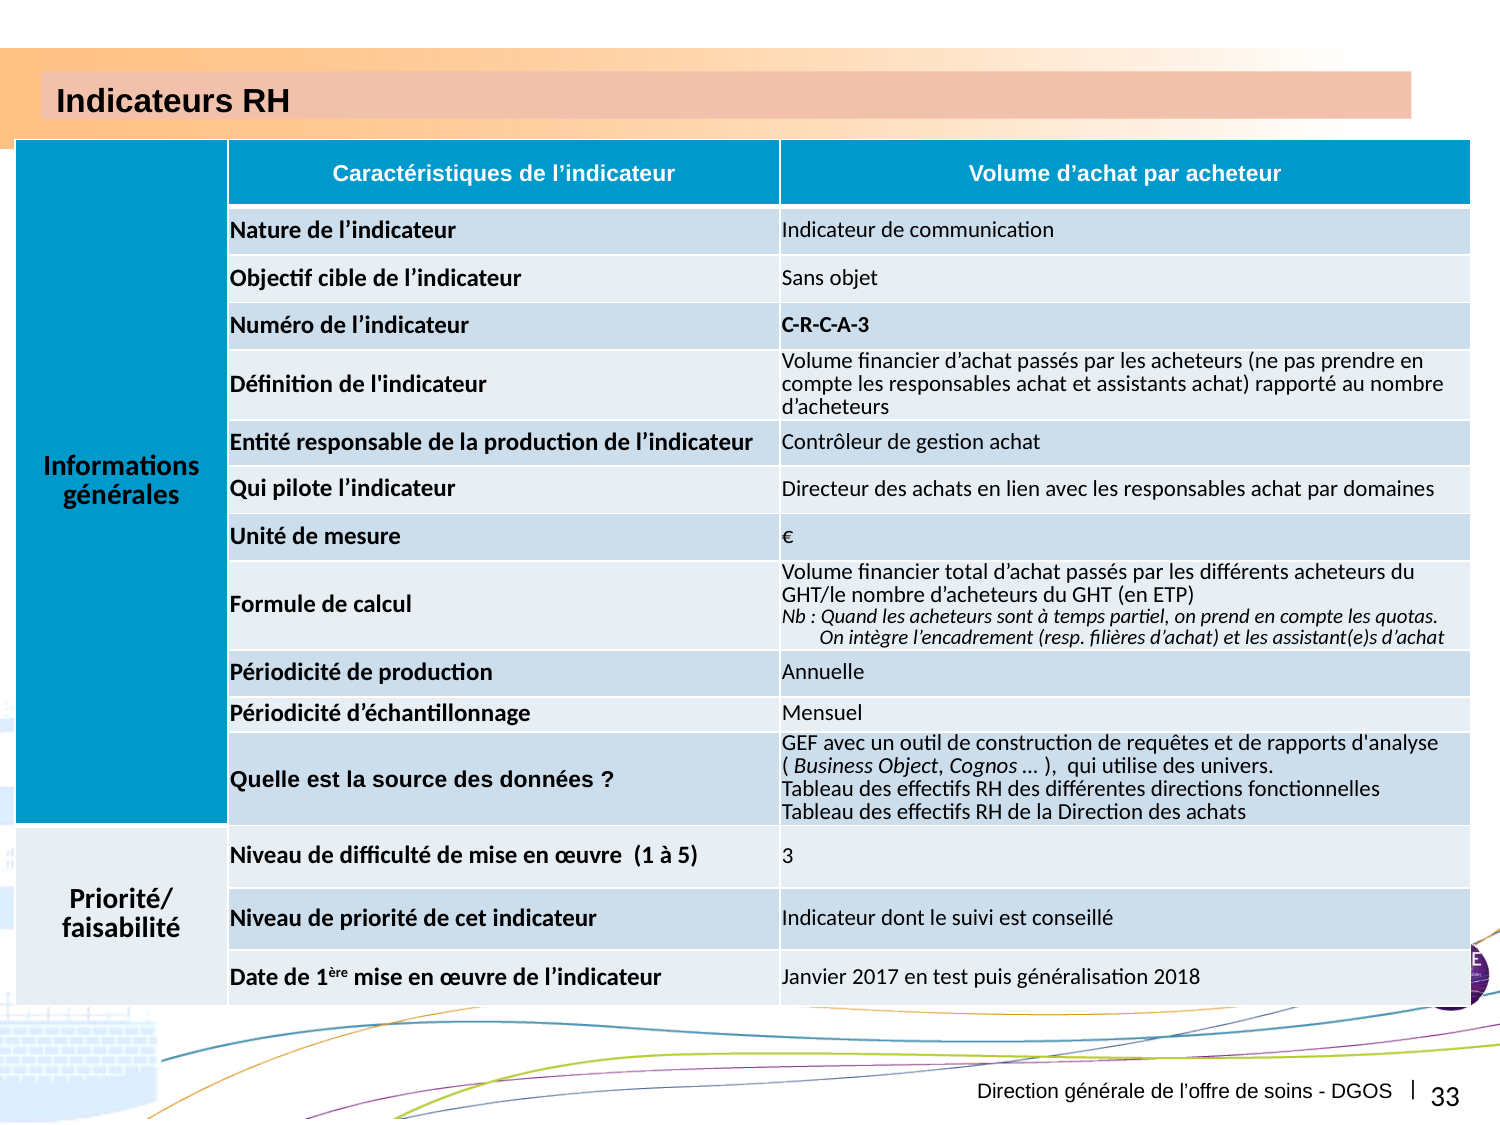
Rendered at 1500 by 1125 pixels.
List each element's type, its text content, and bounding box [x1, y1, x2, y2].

table_cell Sans objet [781, 256, 1470, 302]
table_cell GEF avec un outil de construction de requêtes et de rapports d'analyse ( Business Object, Cognos … ), qui utilise des univers. Tableau des effectifs RH des différentes directions fonctionnelles Tableau des effectifs RH de la Direction des achats [781, 733, 1470, 825]
table_cell Qui pilote l’indicateur [229, 467, 779, 513]
table_cell Définition de l'indicateur [229, 351, 779, 419]
table_cell 3 [781, 826, 1470, 887]
table_cell Indicateur dont le suivi est conseillé [781, 889, 1470, 949]
table_cell Annuelle [781, 651, 1470, 696]
picture [164, 827, 1500, 1119]
text_box Indicateurs RH [41, 71, 1412, 119]
table_cell Volume financier d’achat passés par les acheteurs (ne pas prendre en compte les responsables achat et assistants achat) rapporté au nombre d’acheteurs [781, 351, 1470, 419]
table_cell Niveau de difficulté de mise en œuvre (1 à 5) [229, 826, 779, 887]
table_cell Date de 1ère mise en œuvre de l’indicateur [229, 951, 779, 1005]
table_cell C-R-C-A-3 [781, 303, 1470, 349]
table_cell Quelle est la source des données ? [229, 733, 779, 825]
table_cell Volume financier total d’achat passés par les différents acheteurs du GHT/le nombre d’acheteurs du GHT (en ETP) Nb : Quand les acheteurs sont à temps partiel, on prend en compte les quotas. On intègre l’encadrement (resp. filières d’achat) et les assistant(e)s d’achat [781, 562, 1470, 649]
table_cell Indicateur de communication [781, 209, 1470, 254]
table_cell Mensuel [781, 698, 1470, 731]
table_header Volume d’achat par acheteur [781, 140, 1470, 204]
table_cell Objectif cible de l’indicateur [229, 256, 779, 302]
table_cell Priorité/ faisabilité [16, 828, 227, 1005]
table_cell Formule de calcul [229, 562, 779, 649]
table_cell Niveau de priorité de cet indicateur [229, 889, 779, 949]
table_cell Périodicité de production [229, 651, 779, 696]
table_cell Unité de mesure [229, 514, 779, 560]
table_cell Directeur des achats en lien avec les responsables achat par domaines [781, 467, 1470, 513]
table_cell Contrôleur de gestion achat [781, 421, 1470, 465]
slide_number 33 [1430, 1077, 1463, 1103]
table_header Caractéristiques de l’indicateur [229, 140, 779, 204]
table_header Informations générales [16, 140, 227, 823]
table_cell Entité responsable de la production de l’indicateur [229, 421, 779, 465]
table_cell Périodicité d’échantillonnage [229, 698, 779, 731]
table_cell € [781, 514, 1470, 560]
table_cell Nature de l’indicateur [229, 209, 779, 254]
table_cell Janvier 2017 en test puis généralisation 2018 [781, 951, 1470, 1005]
table_cell Numéro de l’indicateur [229, 303, 779, 349]
